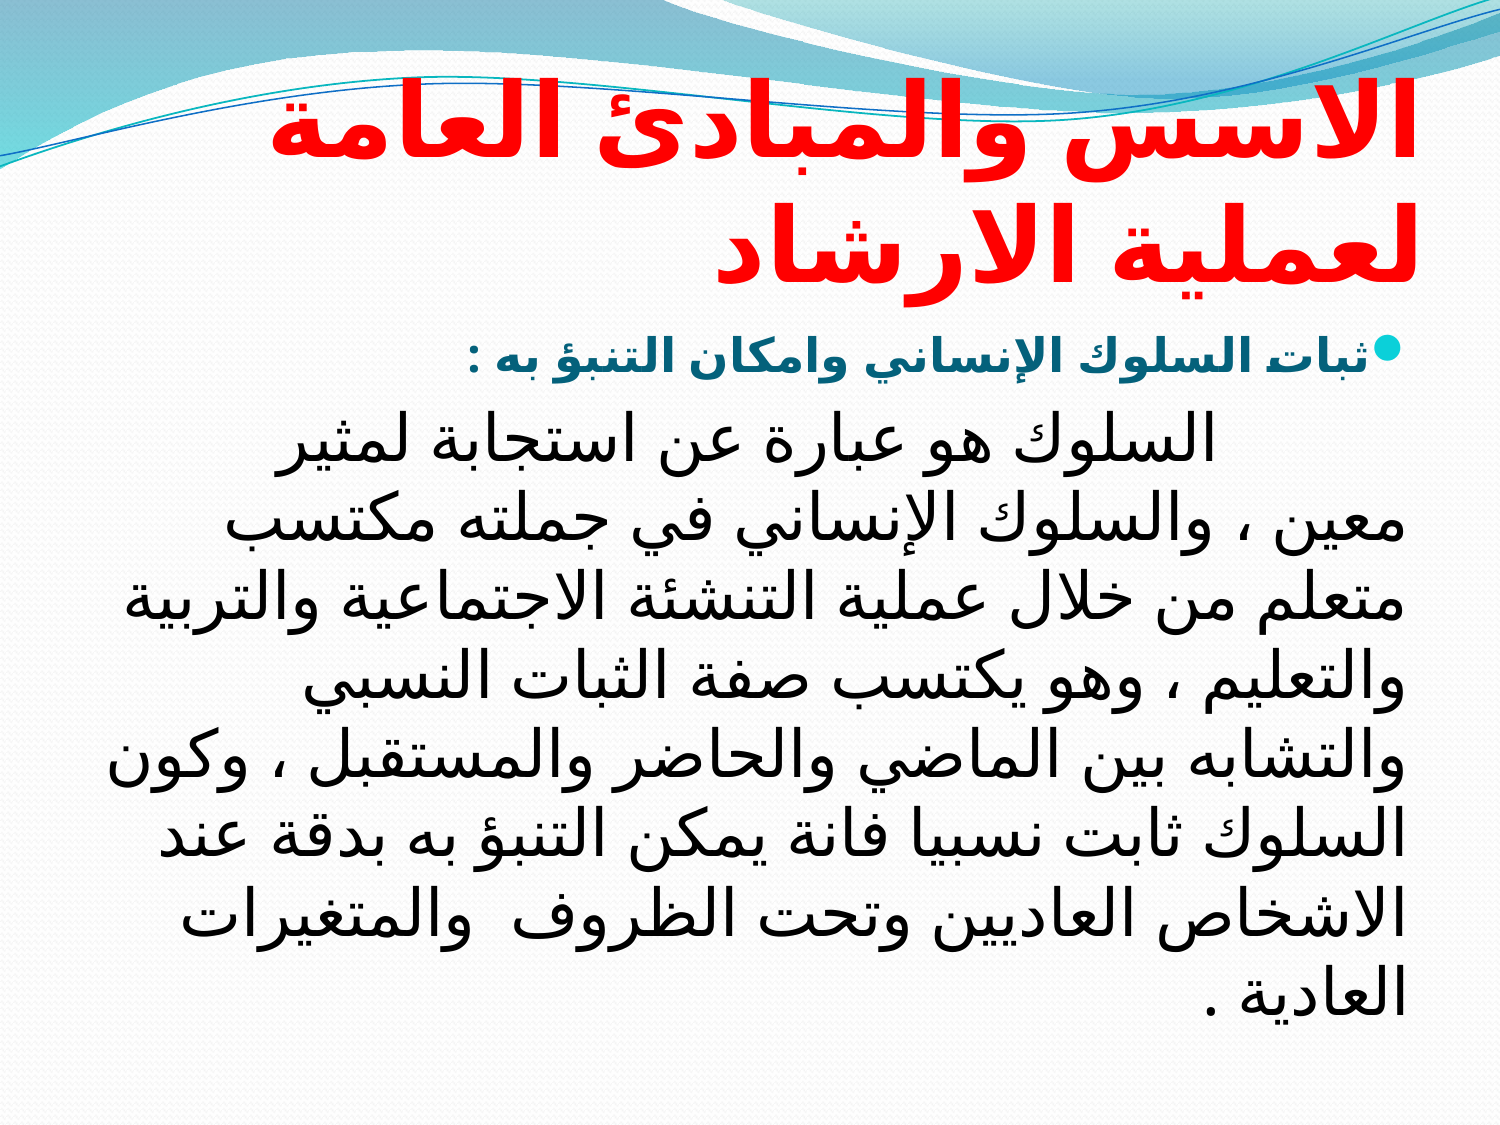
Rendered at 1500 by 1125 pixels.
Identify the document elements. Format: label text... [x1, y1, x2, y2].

list ثبات السلوك الإنساني وامكان التنبؤ به : السلوك هو عبارة عن استجابة لمثير معين ، والسلوك الإنساني في جملته مكتسب متعلم من خلال عملية التنشئة الاجتماعية والتربية والتعليم ، وهو يكتسب صفة الثبات النسبي والتشابه بين الماضي والحاضر والمستقبل ، وكون السلوك ثابت نسبيا فانة يمكن التنبؤ به بدقة عند الاشخاص العاديين وتحت الظروف والمتغيرات العادية . [75, 317, 1425, 1038]
title الاسس والمبادئ العامة لعملية الارشاد [75, 115, 1425, 303]
